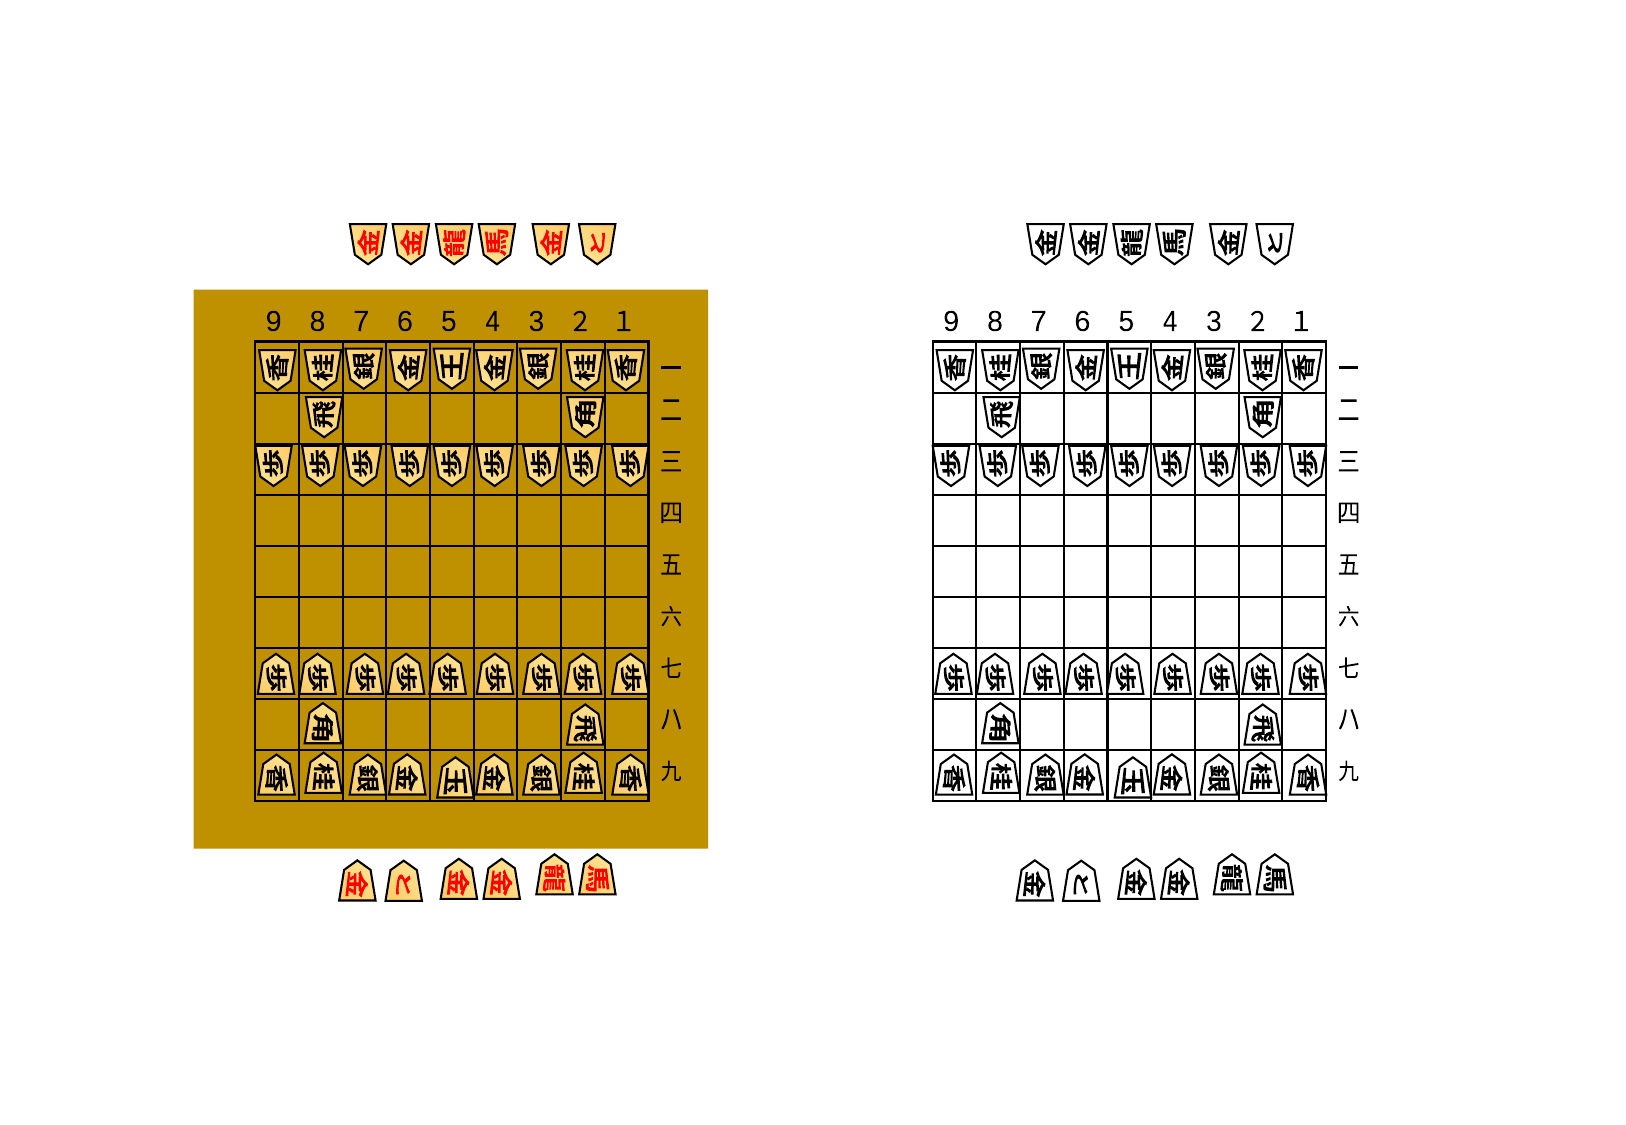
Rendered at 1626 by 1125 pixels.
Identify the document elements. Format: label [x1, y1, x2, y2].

text_box [612, 445, 649, 486]
text_box [607, 350, 645, 391]
text_box [1065, 653, 1102, 694]
text_box [935, 653, 972, 694]
text_box [440, 858, 478, 899]
text_box [389, 350, 427, 391]
text_box [982, 703, 1019, 744]
text_box [304, 350, 342, 391]
text_box [1022, 348, 1060, 389]
text_box [565, 752, 602, 793]
text_box [302, 445, 339, 486]
text_box [1200, 445, 1238, 486]
text_box [565, 445, 602, 486]
text_box [1160, 858, 1198, 899]
text_box [259, 350, 296, 391]
text_box [1156, 224, 1193, 265]
text_box [255, 445, 292, 486]
text_box [1114, 757, 1152, 798]
text_box [1024, 653, 1061, 694]
text_box [478, 224, 516, 265]
text_box [1200, 653, 1238, 694]
text_box [435, 224, 473, 265]
text_box [1153, 754, 1191, 795]
text_box [1111, 348, 1148, 389]
text_box [1210, 224, 1247, 265]
text_box [1289, 445, 1327, 486]
text_box [1027, 754, 1064, 795]
text_box [1063, 860, 1100, 901]
text_box [976, 653, 1014, 694]
text_box [1244, 704, 1281, 745]
text_box [193, 289, 709, 849]
text_box [299, 653, 336, 694]
text_box [349, 754, 387, 795]
text_box [345, 348, 382, 389]
text_box [1242, 445, 1280, 486]
text_box [1197, 348, 1234, 389]
text_box [519, 348, 557, 389]
text_box [1111, 445, 1148, 486]
text_box [387, 653, 425, 694]
text_box [305, 396, 343, 438]
text_box [566, 350, 604, 391]
text_box [257, 653, 295, 694]
text_box [1244, 396, 1281, 438]
text_box [983, 396, 1020, 438]
text_box [385, 860, 422, 901]
text_box [391, 445, 428, 486]
text_box [349, 224, 387, 265]
text_box [388, 754, 426, 795]
text_box [935, 754, 973, 795]
text_box [979, 445, 1017, 486]
text_box [536, 854, 573, 895]
text_box [578, 224, 616, 265]
text_box [567, 396, 604, 438]
text_box [1067, 350, 1104, 391]
text_box [1153, 445, 1191, 486]
text_box [612, 754, 649, 795]
text_box [1289, 653, 1327, 694]
text_box [433, 445, 471, 486]
text_box [1213, 854, 1251, 895]
text_box [1113, 224, 1150, 265]
text_box [258, 754, 295, 795]
text_box [1244, 350, 1281, 391]
text_box [1153, 350, 1191, 391]
text_box [1200, 754, 1238, 795]
text_box [1154, 653, 1191, 694]
text_box [1106, 653, 1144, 694]
text_box [1285, 350, 1322, 391]
text_box [476, 445, 513, 486]
text_box [932, 310, 1359, 802]
text_box [1070, 224, 1107, 265]
text_box [339, 860, 376, 901]
text_box [344, 445, 382, 486]
text_box [1242, 653, 1279, 694]
text_box [532, 224, 570, 265]
text_box [433, 348, 471, 389]
text_box [1118, 858, 1155, 899]
text_box [304, 703, 342, 744]
text_box [1068, 445, 1106, 486]
text_box [523, 653, 560, 694]
text_box [982, 350, 1019, 391]
text_box [564, 653, 602, 694]
text_box [523, 754, 560, 795]
text_box [1242, 752, 1280, 793]
text_box [1289, 754, 1327, 795]
text_box [305, 752, 342, 793]
text_box [567, 704, 604, 745]
text_box [936, 350, 974, 391]
text_box [523, 445, 560, 486]
text_box [476, 350, 513, 391]
text_box [429, 653, 466, 694]
text_box [346, 653, 384, 694]
text_box [1022, 445, 1059, 486]
text_box [932, 445, 970, 486]
text_box [1256, 854, 1294, 895]
text_box [437, 757, 474, 798]
text_box [1016, 860, 1054, 901]
text_box [982, 752, 1020, 793]
text_box [579, 854, 616, 895]
text_box [612, 653, 649, 694]
text_box [392, 224, 430, 265]
text_box [476, 653, 514, 694]
text_box [483, 858, 520, 899]
text_box [1027, 224, 1064, 265]
text_box [476, 754, 513, 795]
text_box [1066, 754, 1103, 795]
text_box [1256, 224, 1293, 265]
